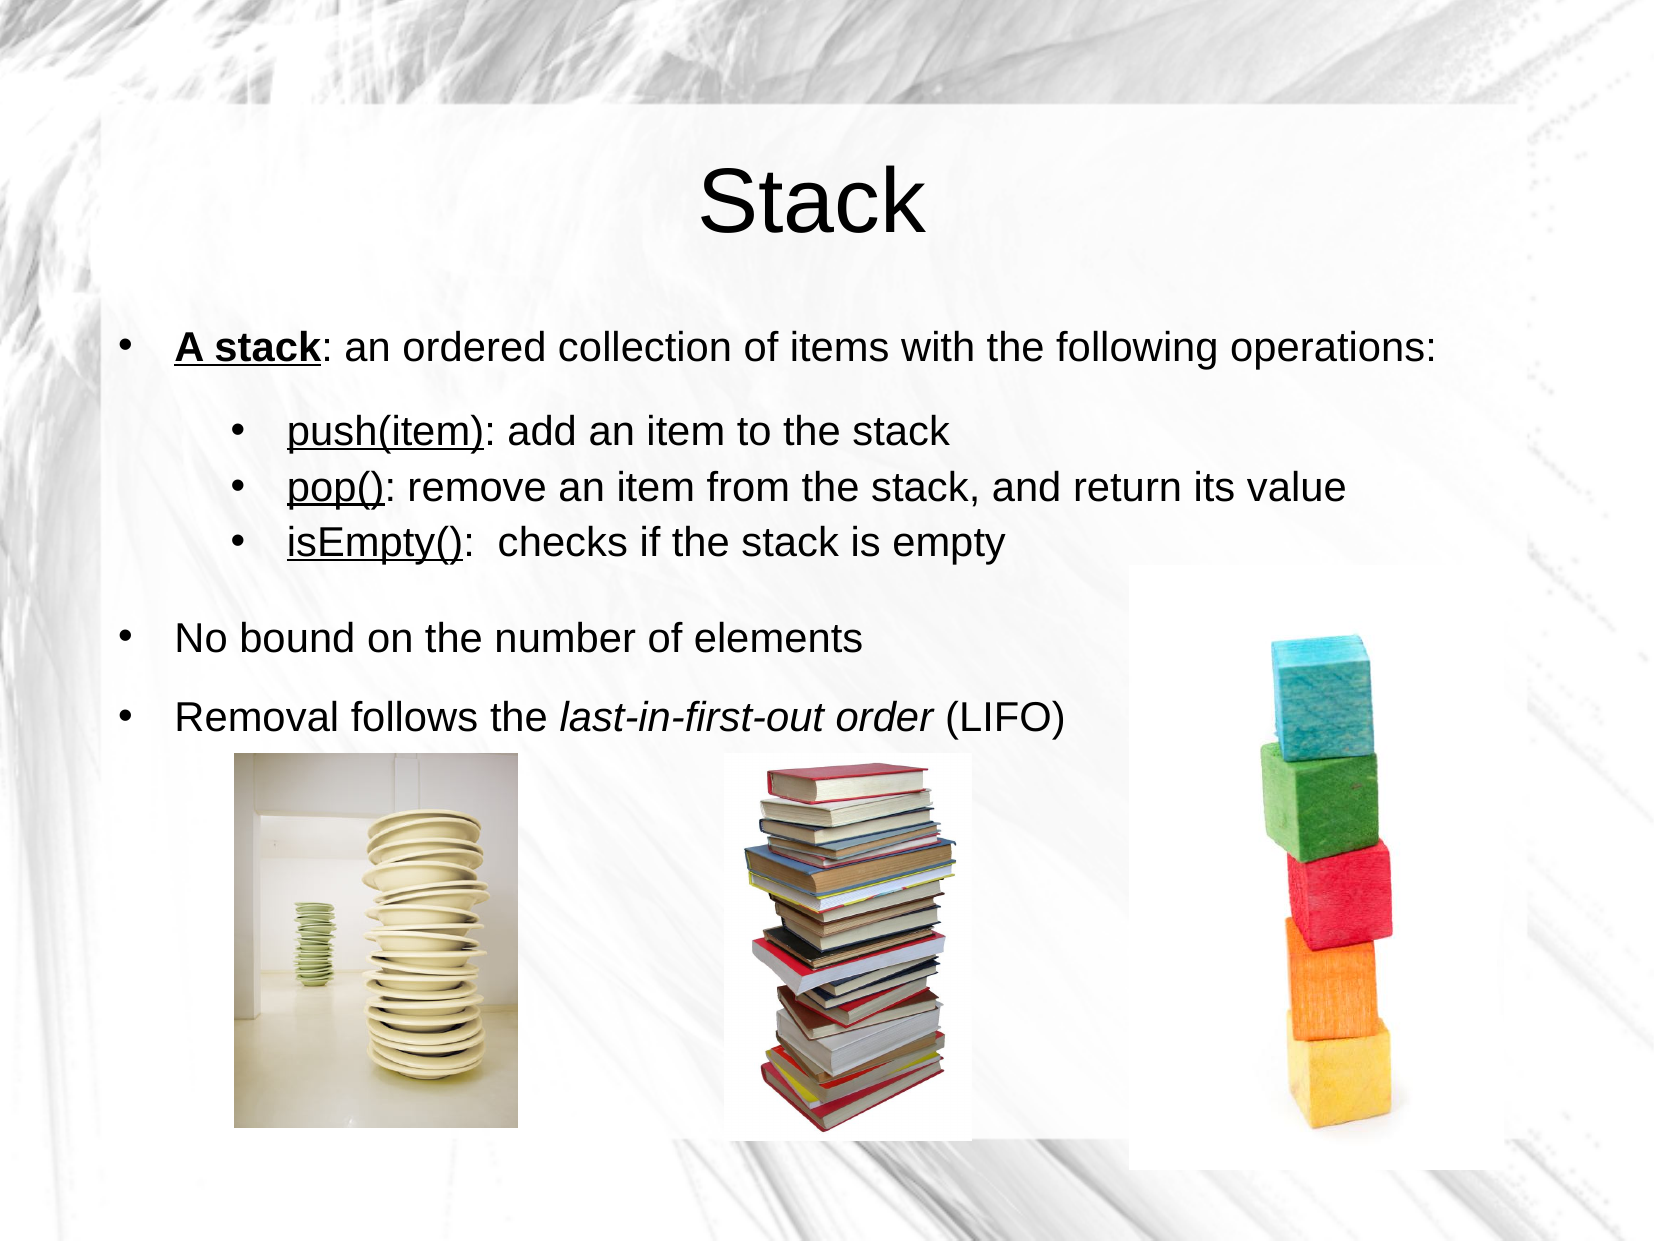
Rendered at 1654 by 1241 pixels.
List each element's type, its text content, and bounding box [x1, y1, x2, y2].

title Stack [118, 112, 1506, 281]
picture [0, 0, 1654, 1241]
list A stack: an ordered collection of items with the following operations: push(item): add an item to the stack pop(): remove an item from the stack, and return its value isEmpty(): checks if the stack is empty No bound on the number of elements Removal follows the last-in-first-out order (LIFO) [118, 319, 1571, 1102]
